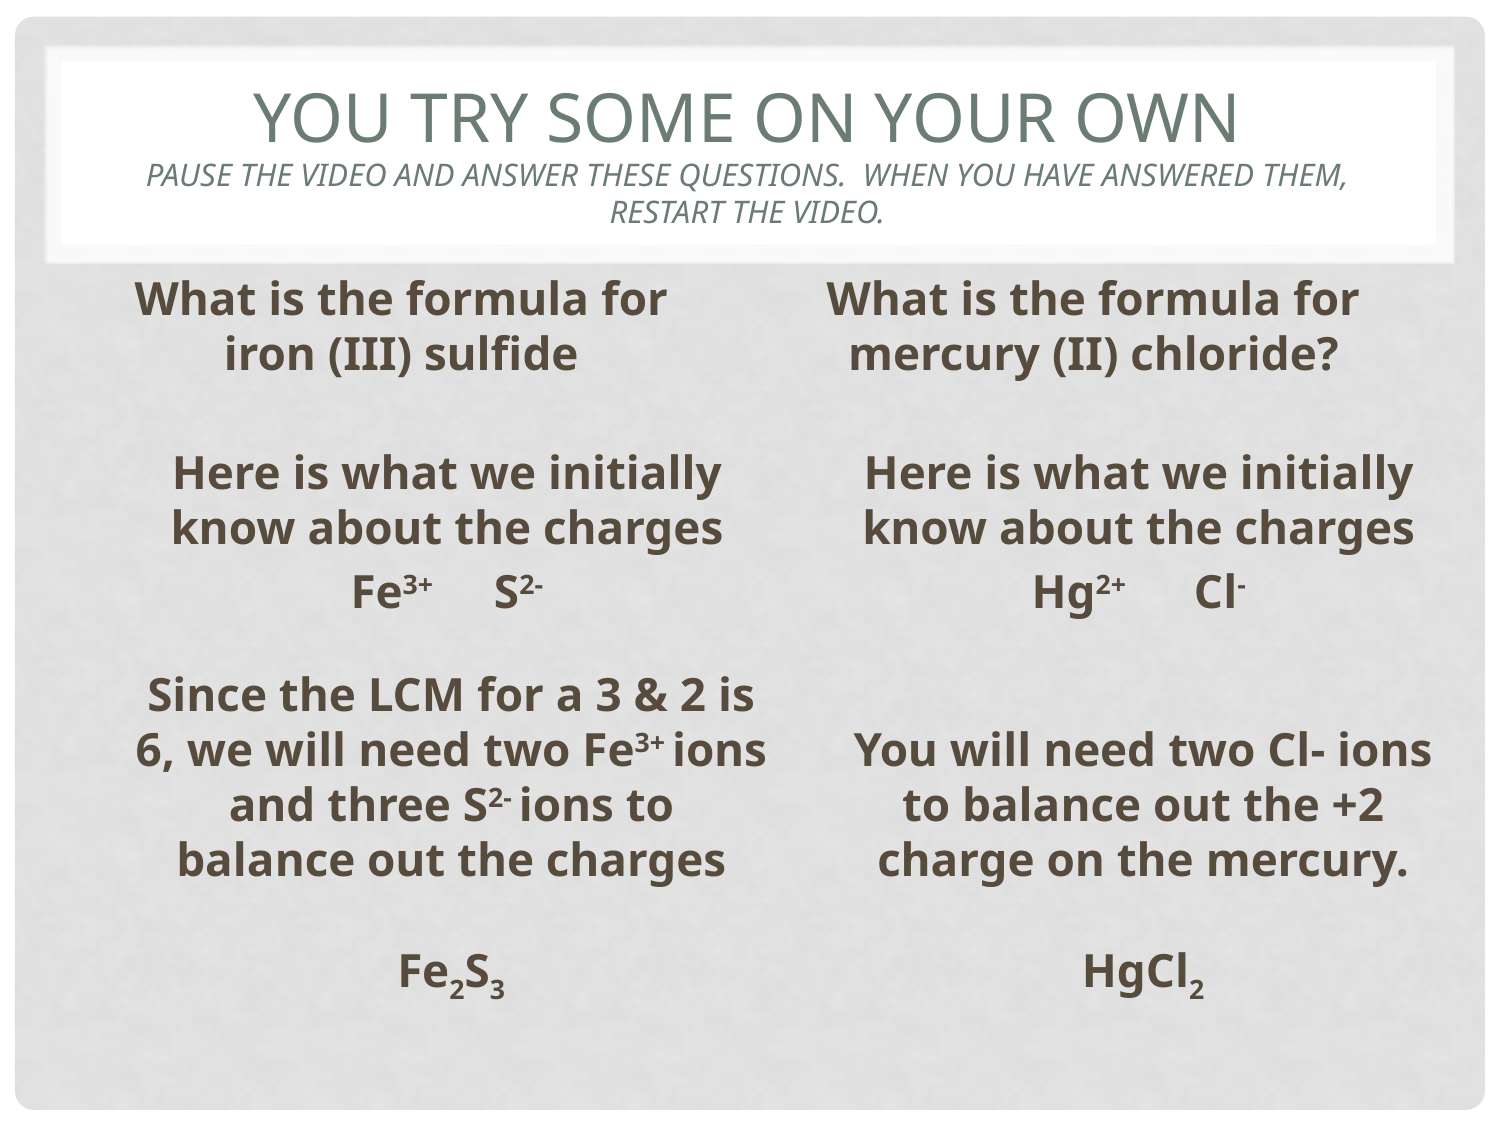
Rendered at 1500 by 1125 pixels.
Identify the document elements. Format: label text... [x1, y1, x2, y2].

text_box HgCl2 [811, 922, 1475, 1012]
text_box Fe2S3 [119, 922, 783, 1012]
text_box Since the LCM for a 3 & 2 is 6, we will need two Fe3+ ions and three S2- ions to balance out the charges [119, 652, 783, 894]
list What is the formula for mercury (II) chloride? [761, 263, 1425, 388]
text_box Here is what we initially know about the charges Hg2+ Cl- [807, 432, 1471, 626]
text_box You will need two Cl- ions to balance out the +2 charge on the mercury. [811, 652, 1475, 894]
list What is the formula for iron (III) sulfide [69, 263, 733, 388]
title You try some on your own Pause the video and answer these questions. When you have answered them, restart the video. [69, 66, 1425, 238]
text_box Here is what we initially know about the charges Fe3+ S2- [115, 432, 779, 626]
